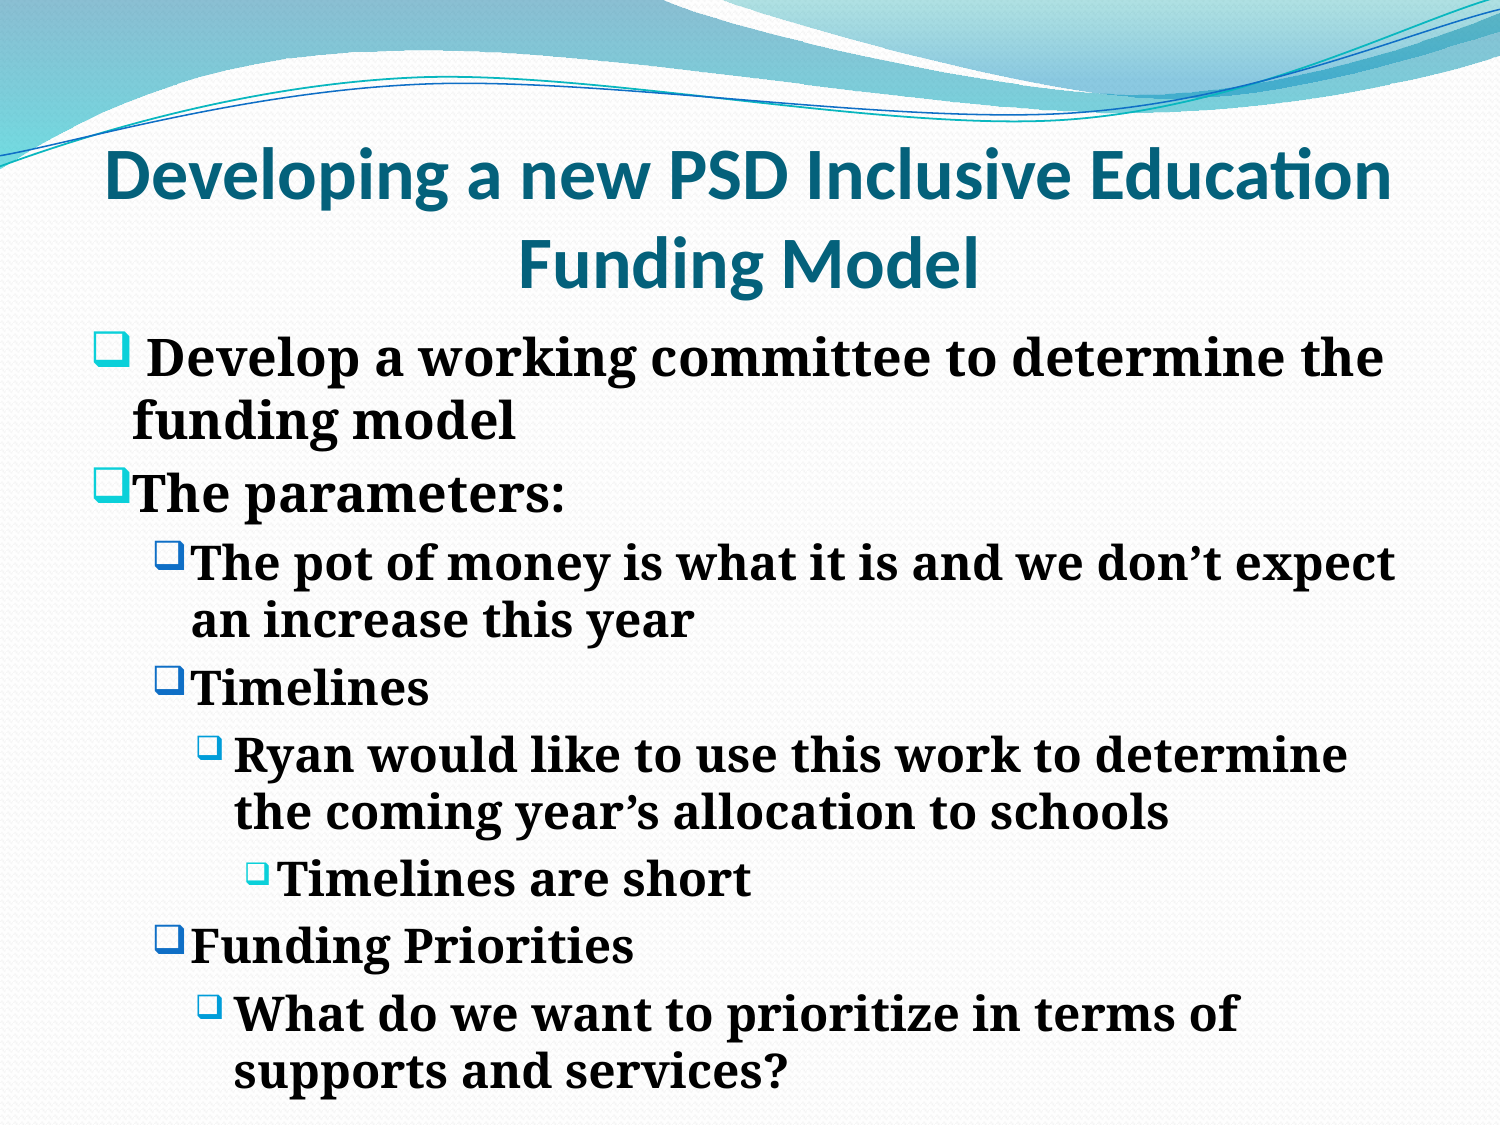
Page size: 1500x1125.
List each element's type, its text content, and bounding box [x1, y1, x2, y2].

title Developing a new PSD Inclusive Education Funding Model [75, 115, 1425, 303]
list Develop a working committee to determine the funding model The parameters: The pot of money is what it is and we don’t expect an increase this year Timelines Ryan would like to use this work to determine the coming year’s allocation to schools Timelines are short Funding Priorities What do we want to prioritize in terms of supports and services? [75, 317, 1425, 1106]
